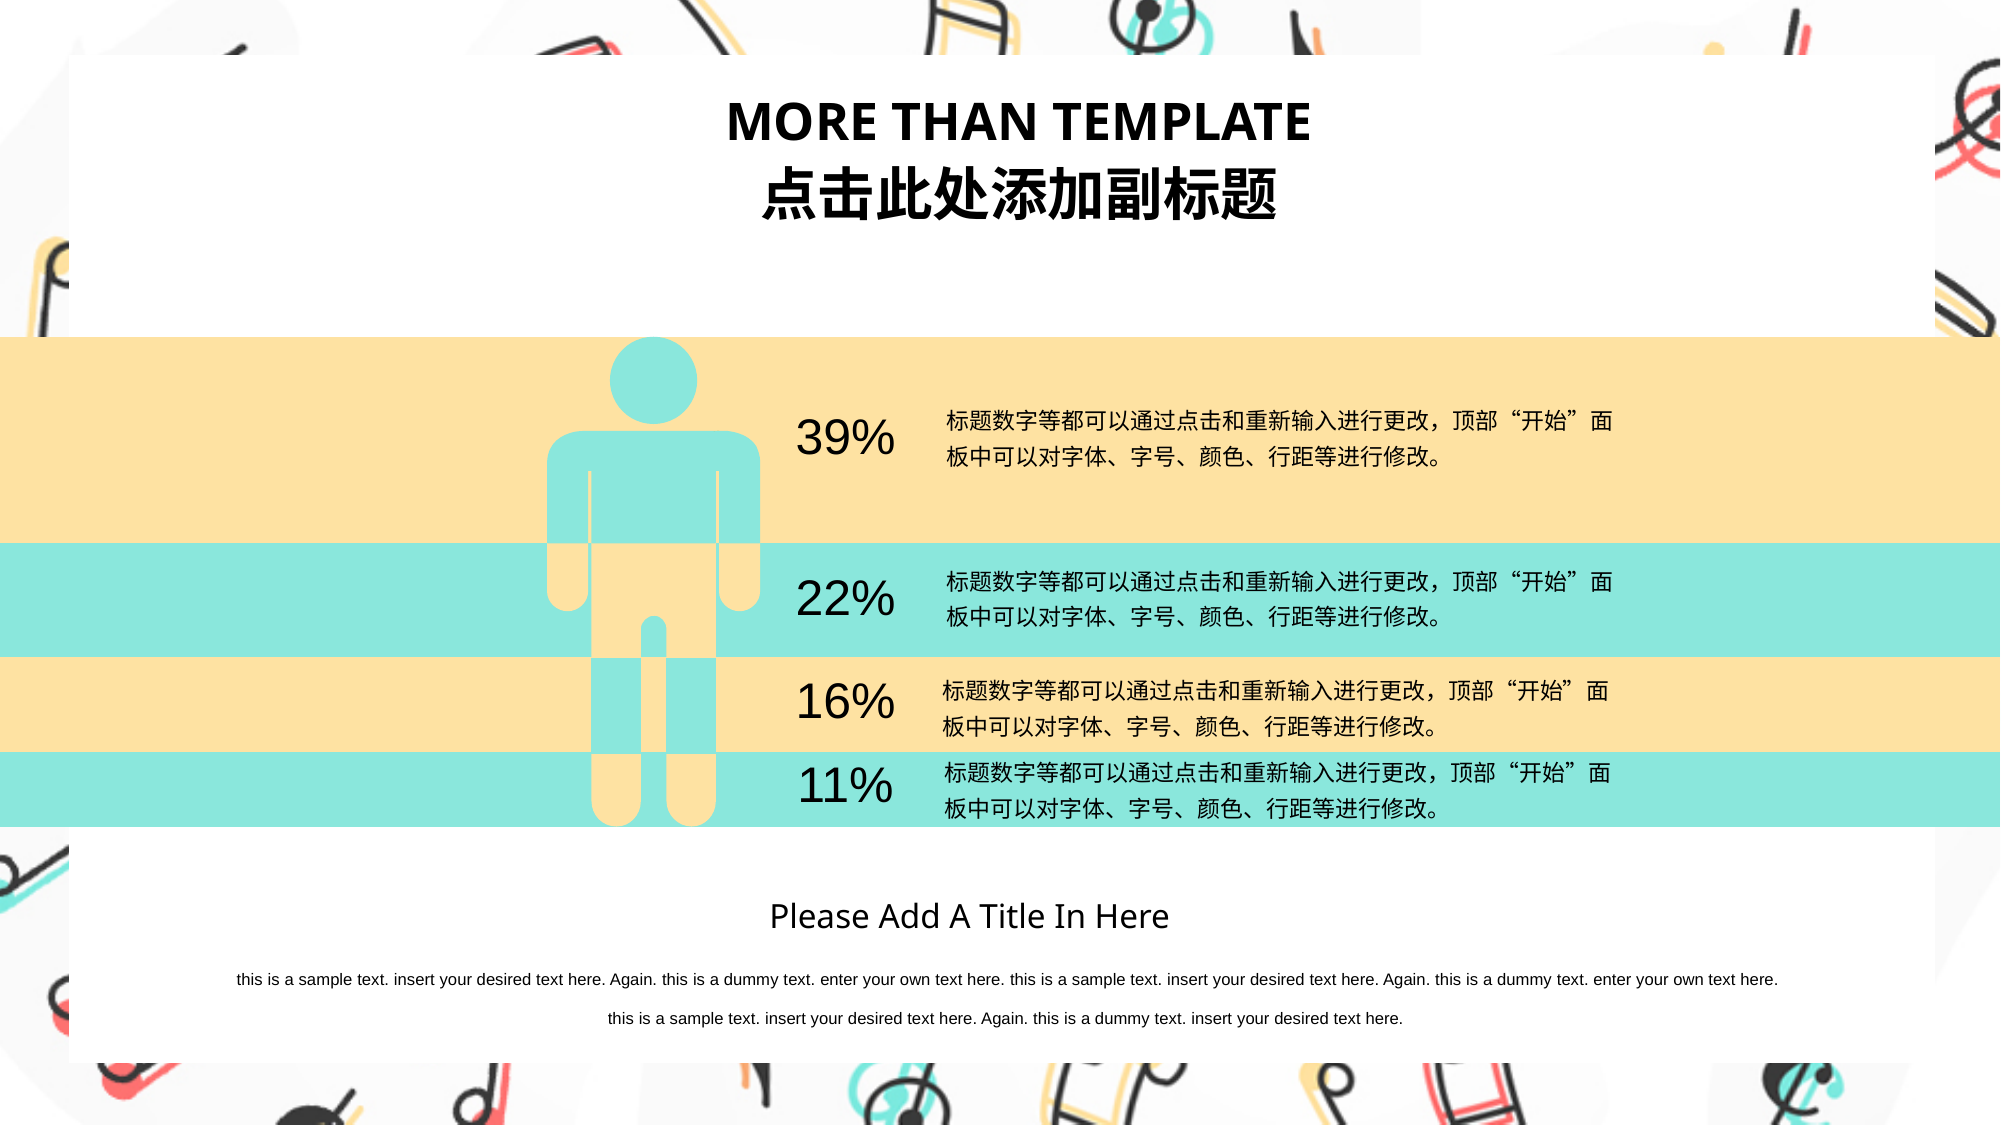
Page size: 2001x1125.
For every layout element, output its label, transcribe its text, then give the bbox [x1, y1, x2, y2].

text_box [592, 754, 716, 826]
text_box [547, 337, 760, 543]
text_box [211, 887, 1807, 1032]
text_box [0, 543, 547, 657]
text_box 39% [780, 397, 911, 472]
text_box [592, 659, 716, 754]
text_box [697, 752, 930, 827]
text_box [0, 752, 611, 827]
picture [0, 0, 2001, 1125]
text_box 标题数字等都可以通过点击和重新输入进行更改，顶部“开始”面板中可以对字体、字号、颜色、行距等进行修改。 [930, 742, 1640, 830]
text_box MORE THAN TEMPLATE 点击此处添加副标题 [688, 75, 1350, 235]
text_box 标题数字等都可以通过点击和重新输入进行更改，顶部“开始”面板中可以对字体、字号、颜色、行距等进行修改。 [931, 391, 1642, 478]
text_box [1640, 752, 2000, 827]
text_box 22% [780, 557, 911, 633]
text_box 16% [780, 661, 911, 736]
text_box 标题数字等都可以通过点击和重新输入进行更改，顶部“开始”面板中可以对字体、字号、颜色、行距等进行修改。 [927, 661, 1638, 748]
text_box 11% [782, 744, 909, 820]
text_box [760, 337, 2000, 543]
text_box [0, 657, 591, 752]
text_box [716, 657, 2000, 752]
text_box [0, 337, 547, 543]
text_box [760, 543, 2000, 657]
text_box 标题数字等都可以通过点击和重新输入进行更改，顶部“开始”面板中可以对字体、字号、颜色、行距等进行修改。 [931, 551, 1642, 638]
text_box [547, 543, 760, 660]
